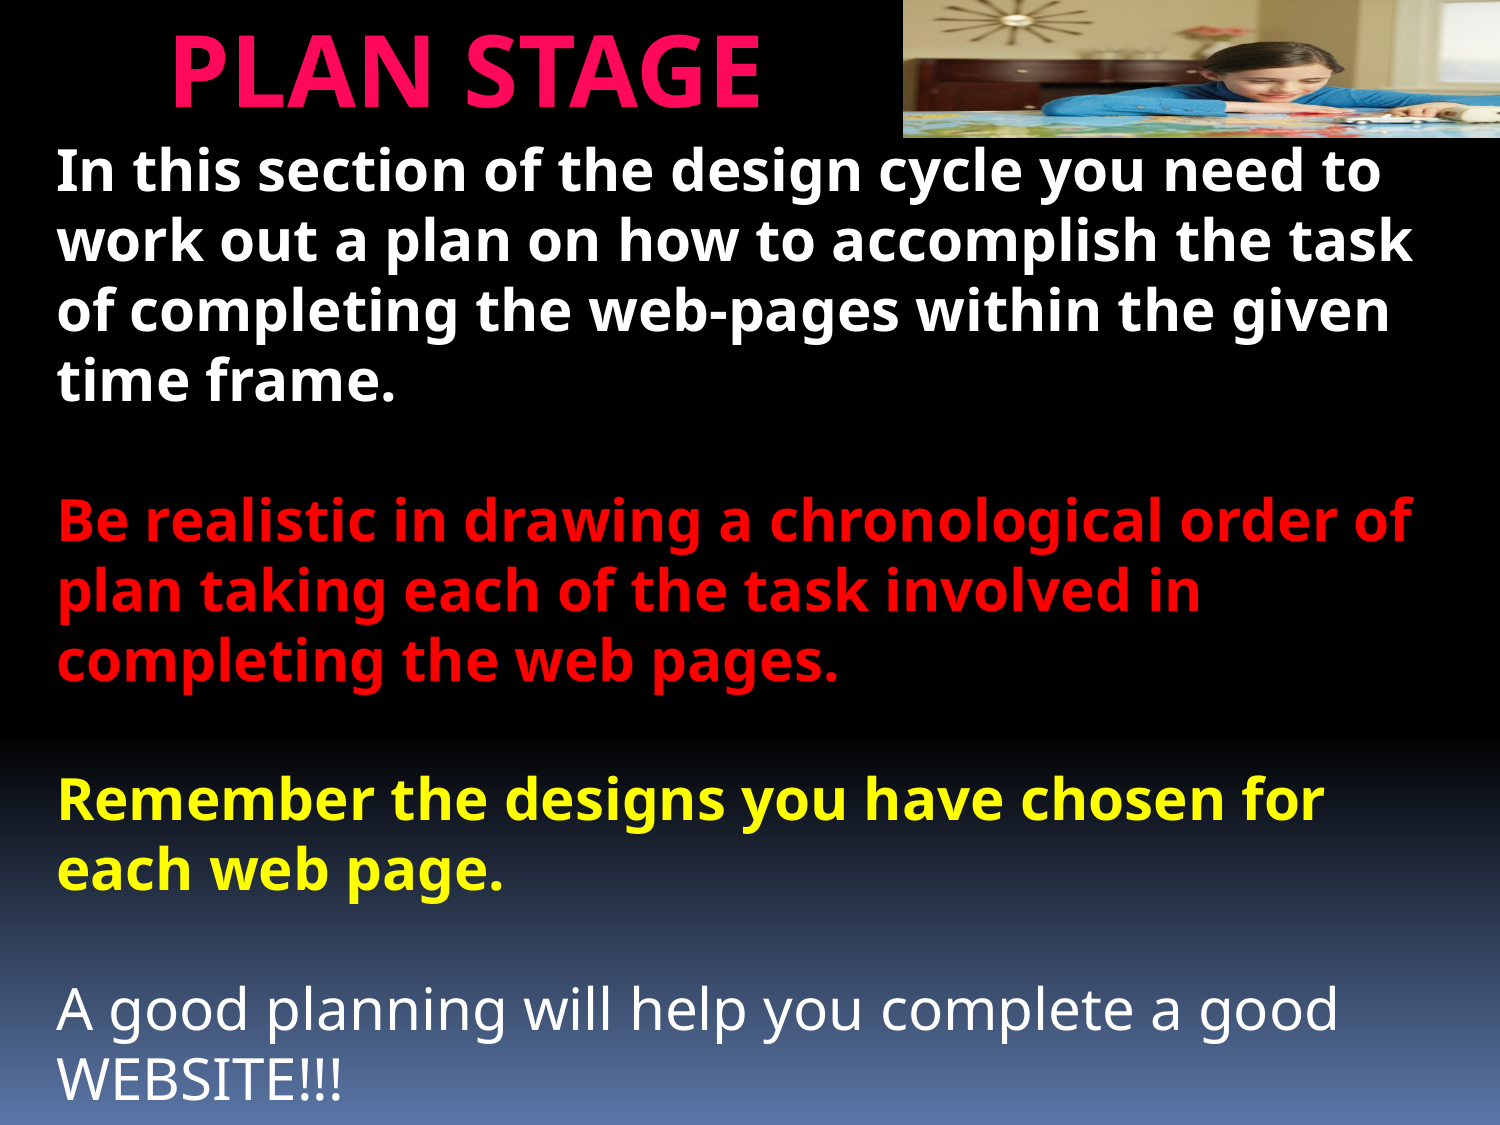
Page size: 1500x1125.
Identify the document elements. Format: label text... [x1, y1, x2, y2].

text_box PLAN STAGE [76, 0, 857, 125]
text_box In this section of the design cycle you need to work out a plan on how to accomplish the task of completing the web-pages within the given time frame. Be realistic in drawing a chronological order of plan taking each of the task involved in completing the web pages. Remember the designs you have chosen for each web page. A good planning will help you complete a good WEBSITE!!! [41, 125, 1471, 1120]
picture [903, 0, 1500, 138]
